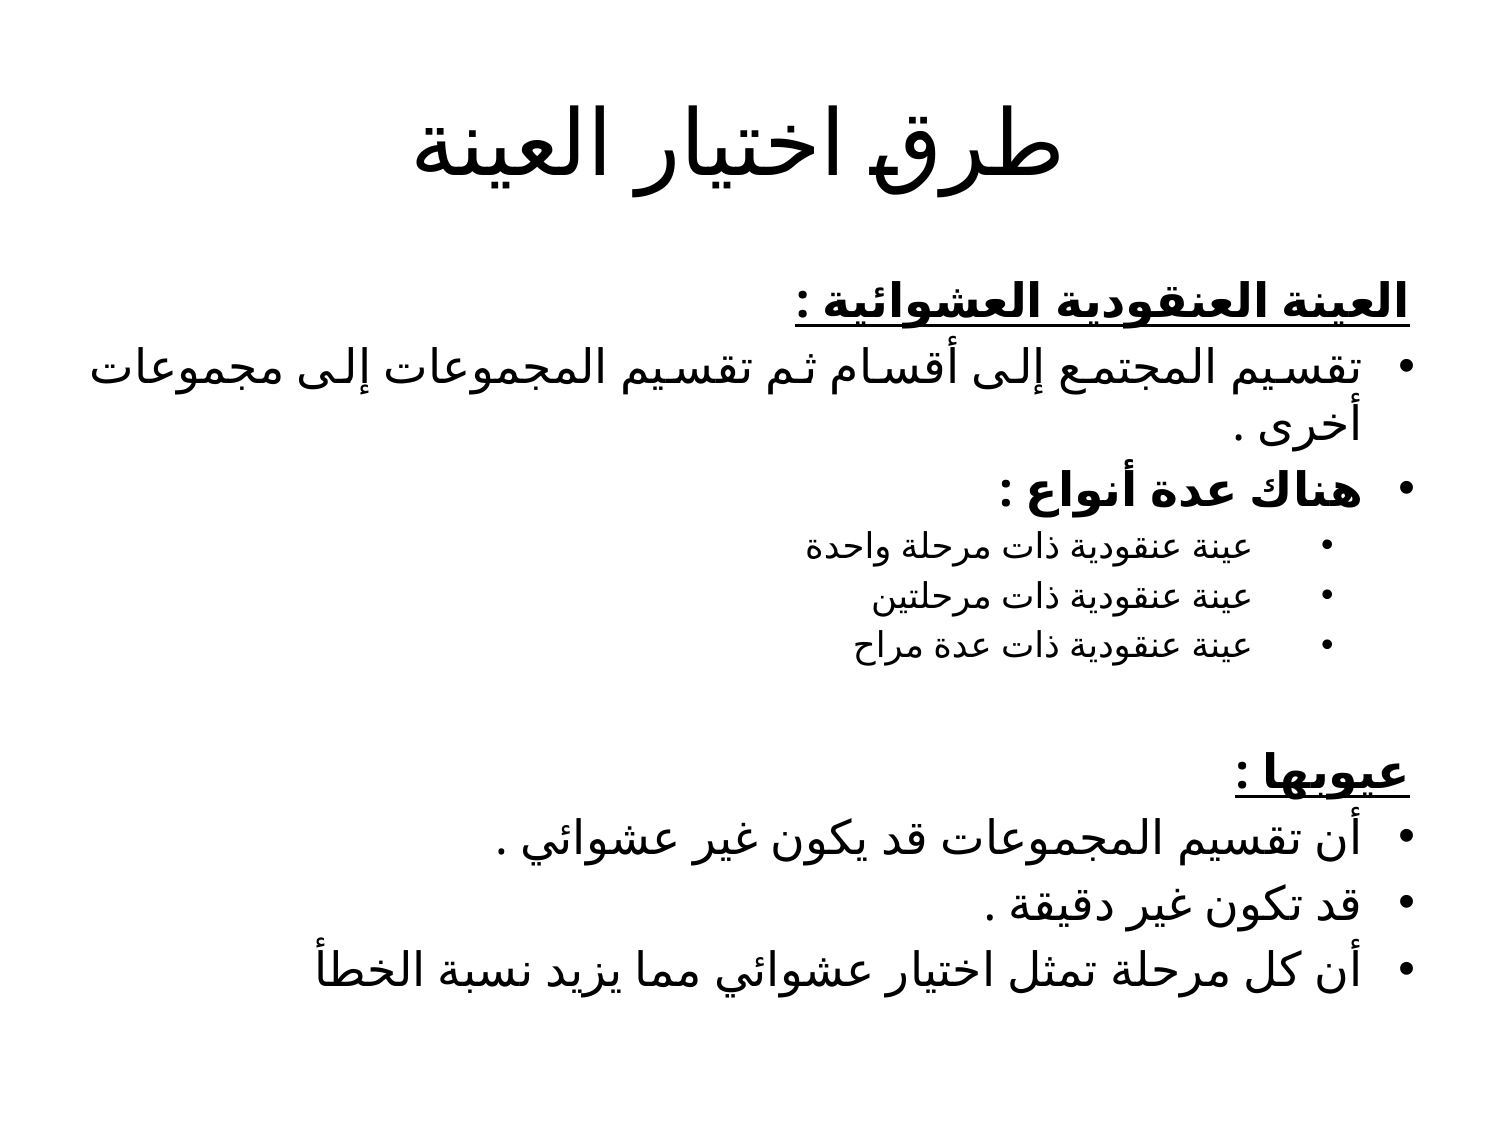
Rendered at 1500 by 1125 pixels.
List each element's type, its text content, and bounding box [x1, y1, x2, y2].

title طرق اختيار العينة [75, 45, 1425, 233]
list العينة العنقودية العشوائية : تقسيم المجتمع إلى أقسام ثم تقسيم المجموعات إلى مجموعات أخرى . هناك عدة أنواع : عينة عنقودية ذات مرحلة واحدة عينة عنقودية ذات مرحلتين عينة عنقودية ذات عدة مراح عيوبها : أن تقسيم المجموعات قد يكون غير عشوائي . قد تكون غير دقيقة . أن كل مرحلة تمثل اختيار عشوائي مما يزيد نسبة الخطأ [75, 262, 1425, 1005]
